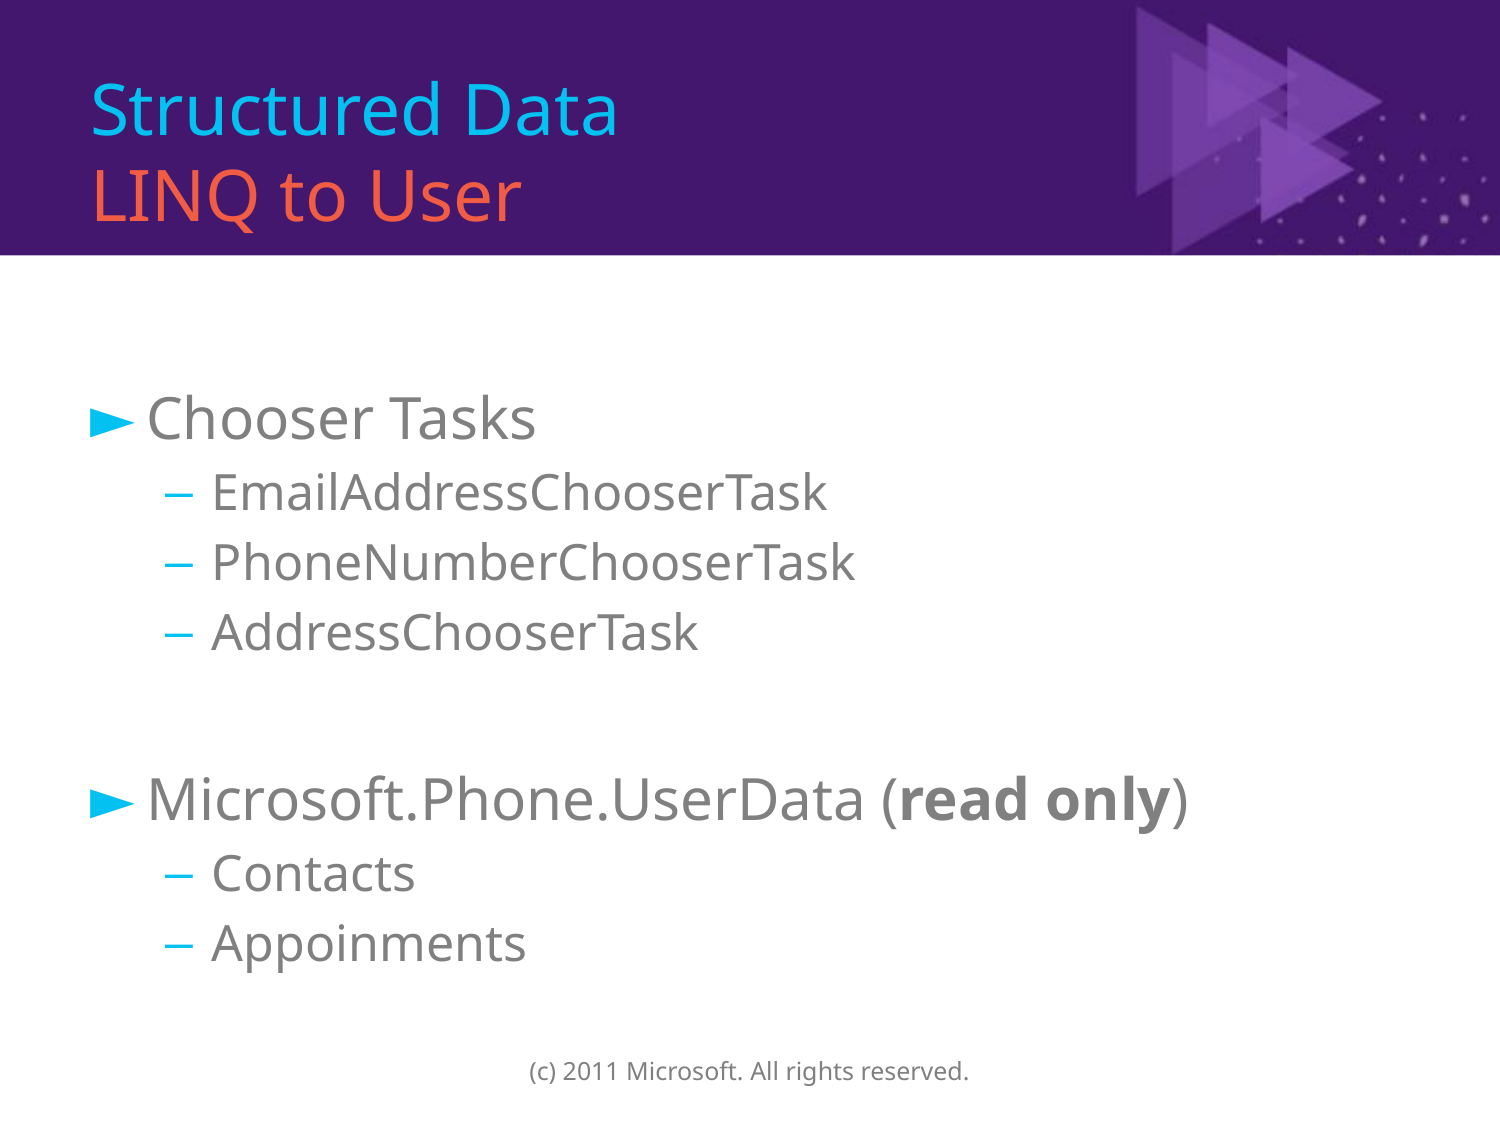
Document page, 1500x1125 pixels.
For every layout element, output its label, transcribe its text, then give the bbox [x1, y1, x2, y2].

footer (c) 2011 Microsoft. All rights reserved. [512, 1042, 988, 1103]
list Chooser Tasks EmailAddressChooserTask PhoneNumberChooserTask AddressChooserTask Microsoft.Phone.UserData (read only) Contacts Appoinments [75, 373, 1425, 1005]
title Structured Data LINQ to User [75, 56, 1425, 244]
picture [0, 0, 1500, 255]
